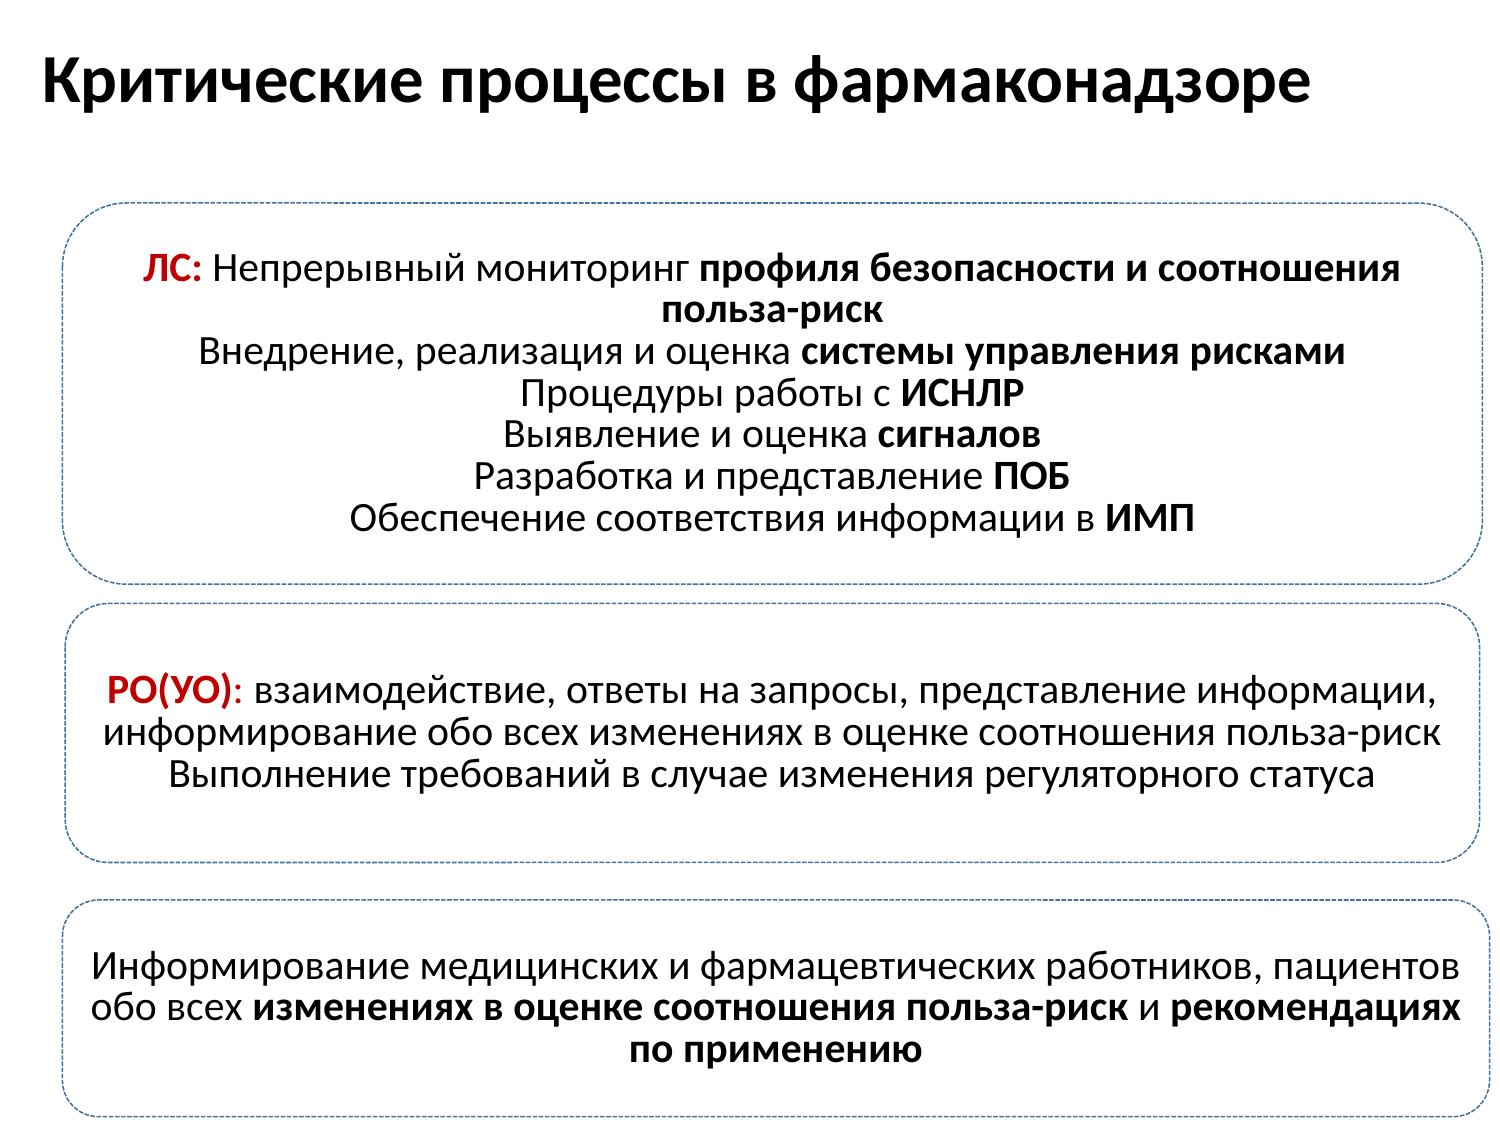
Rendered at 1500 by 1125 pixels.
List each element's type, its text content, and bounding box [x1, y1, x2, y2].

title Критические процессы в фармаконадзоре [27, 10, 1450, 150]
text_box Информирование медицинских и фармацевтических работников, пациентов обо всех изменениях в оценке соотношения польза-риск и рекомендациях по применению [61, 898, 1491, 1118]
text_box ЛС: Непрерывный мониторинг профиля безопасности и соотношения польза-риск Внедрение, реализация и оценка системы управления рисками Процедуры работы с ИСНЛР Выявление и оценка сигналов Разработка и представление ПОБ Обеспечение соответствия информации в ИМП [61, 201, 1484, 586]
text_box РО(УО): взаимодействие, ответы на запросы, представление информации, информирование обо всех изменениях в оценке соотношения польза-риск Выполнение требований в случае изменения регуляторного статуса [64, 602, 1481, 864]
